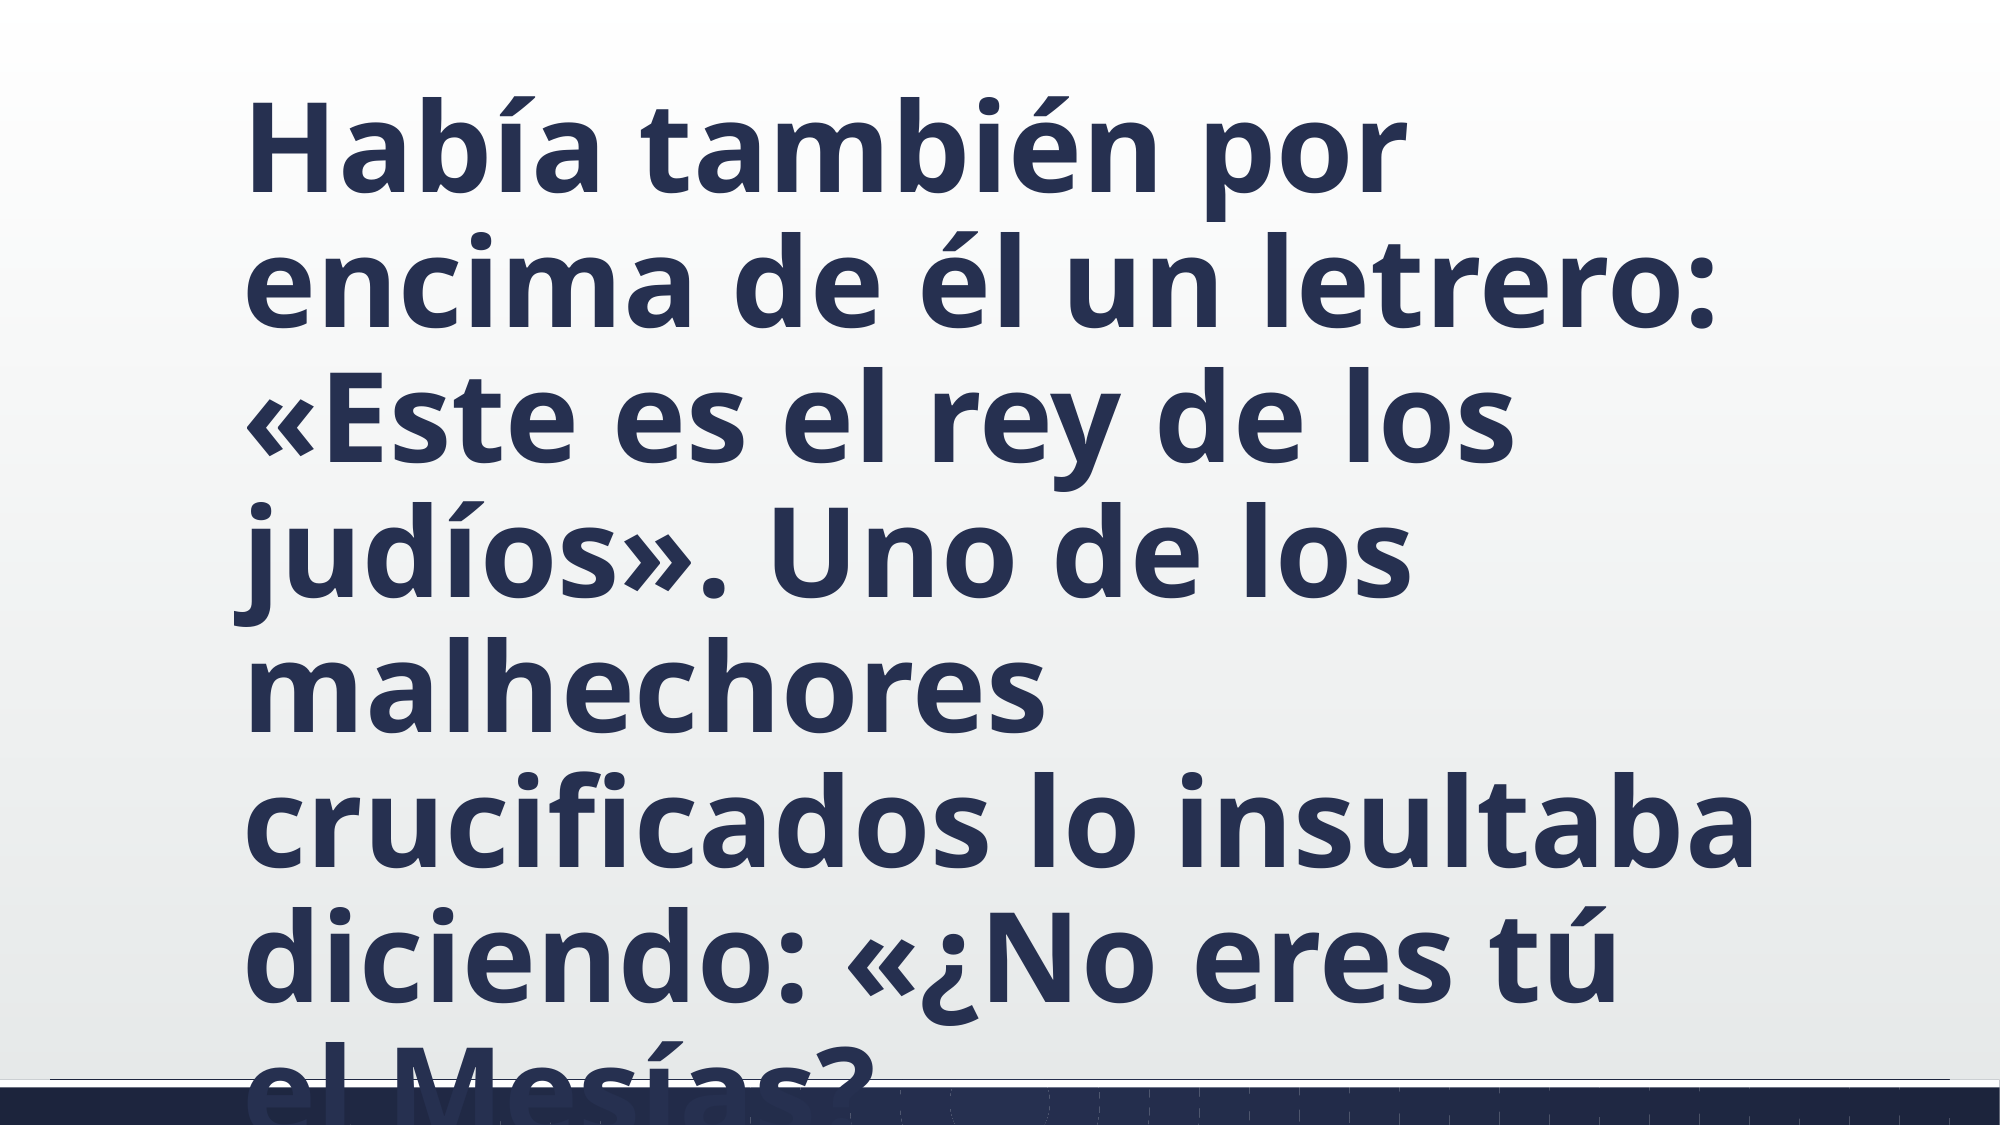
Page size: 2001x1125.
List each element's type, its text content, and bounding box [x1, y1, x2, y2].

list Había también por encima de él un letrero: «Este es el rey de los judíos». Uno de los malhechores crucificados lo insultaba diciendo: «¿No eres tú el Mesías? [219, 76, 1780, 990]
